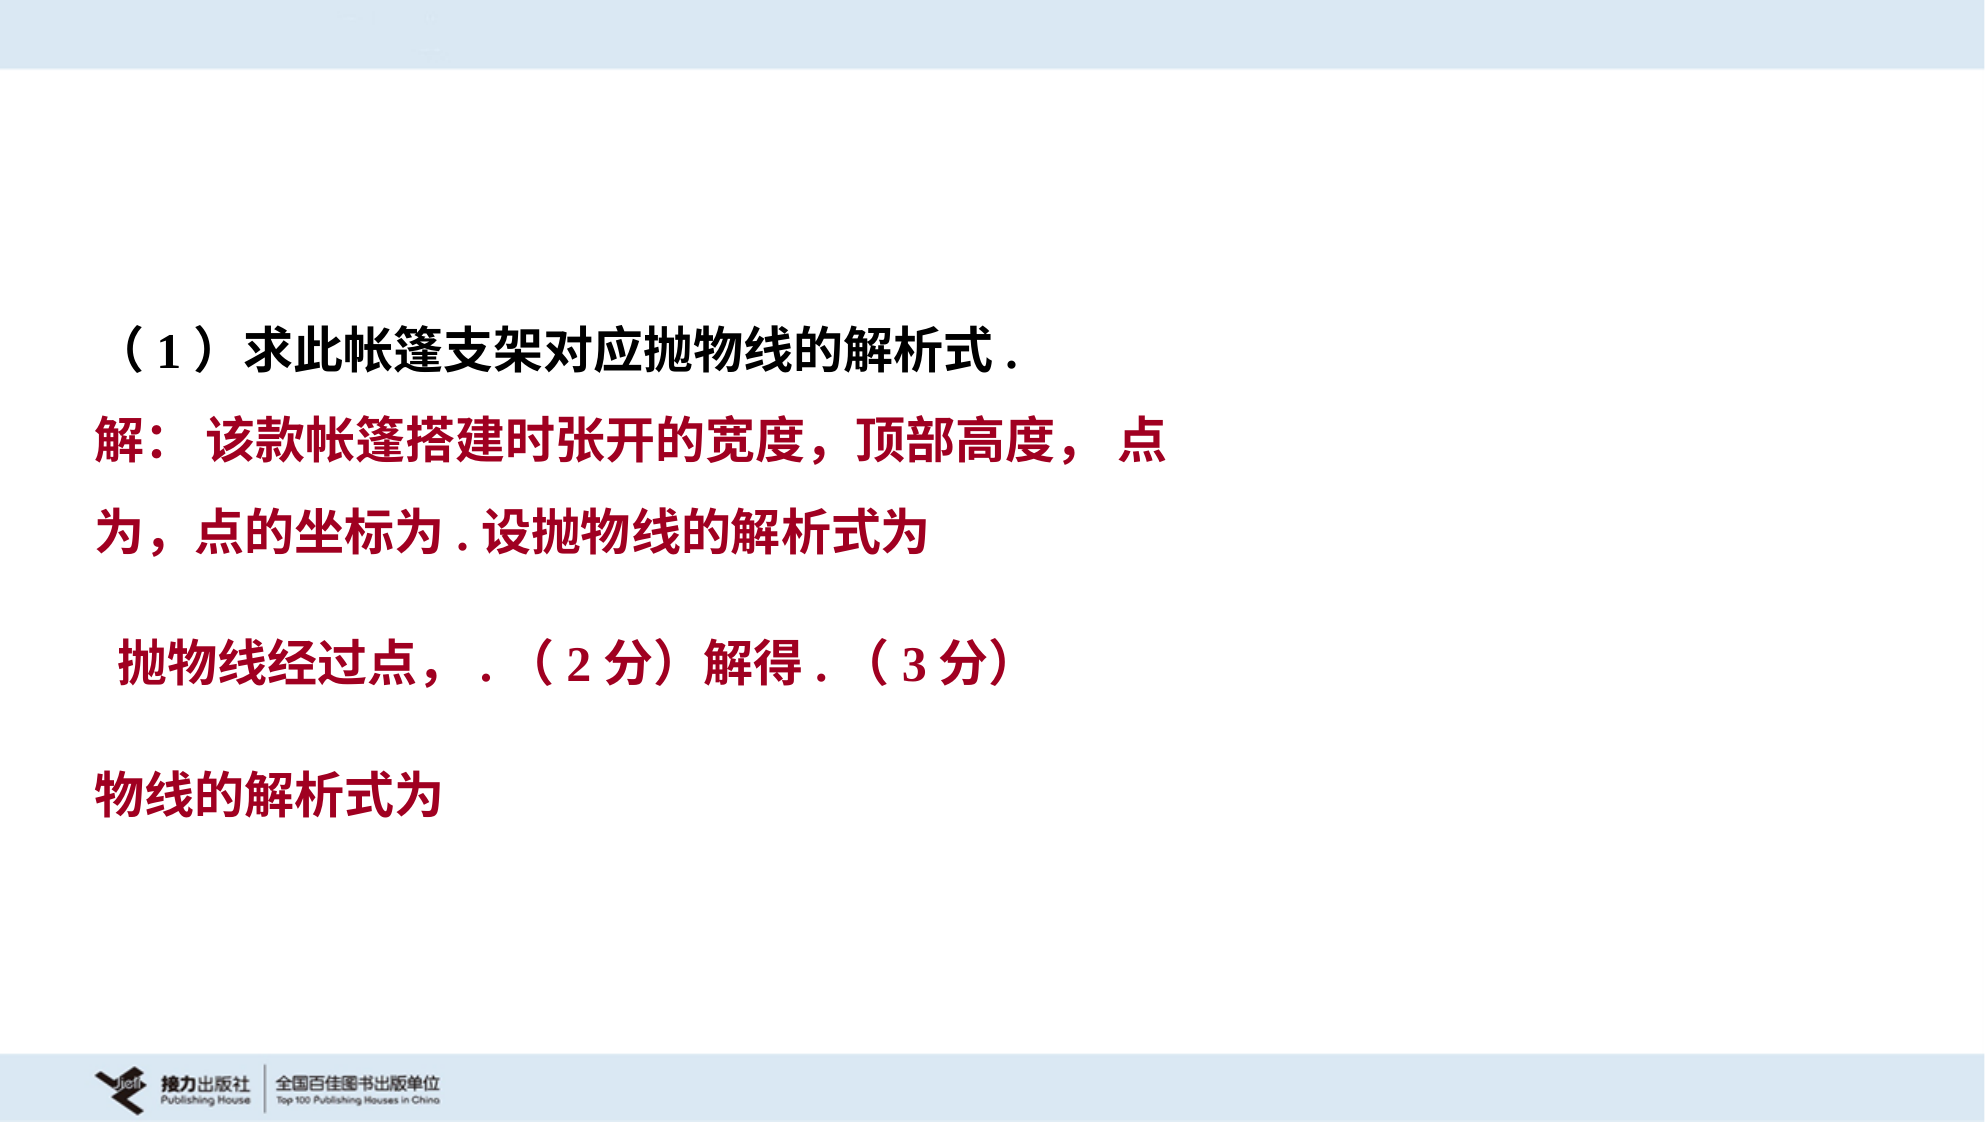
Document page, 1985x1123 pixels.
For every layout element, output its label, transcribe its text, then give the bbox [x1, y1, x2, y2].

picture [0, 0, 1985, 1122]
text_box （1）求此帐篷支架对应抛物线的解析式. [94, 291, 1892, 379]
